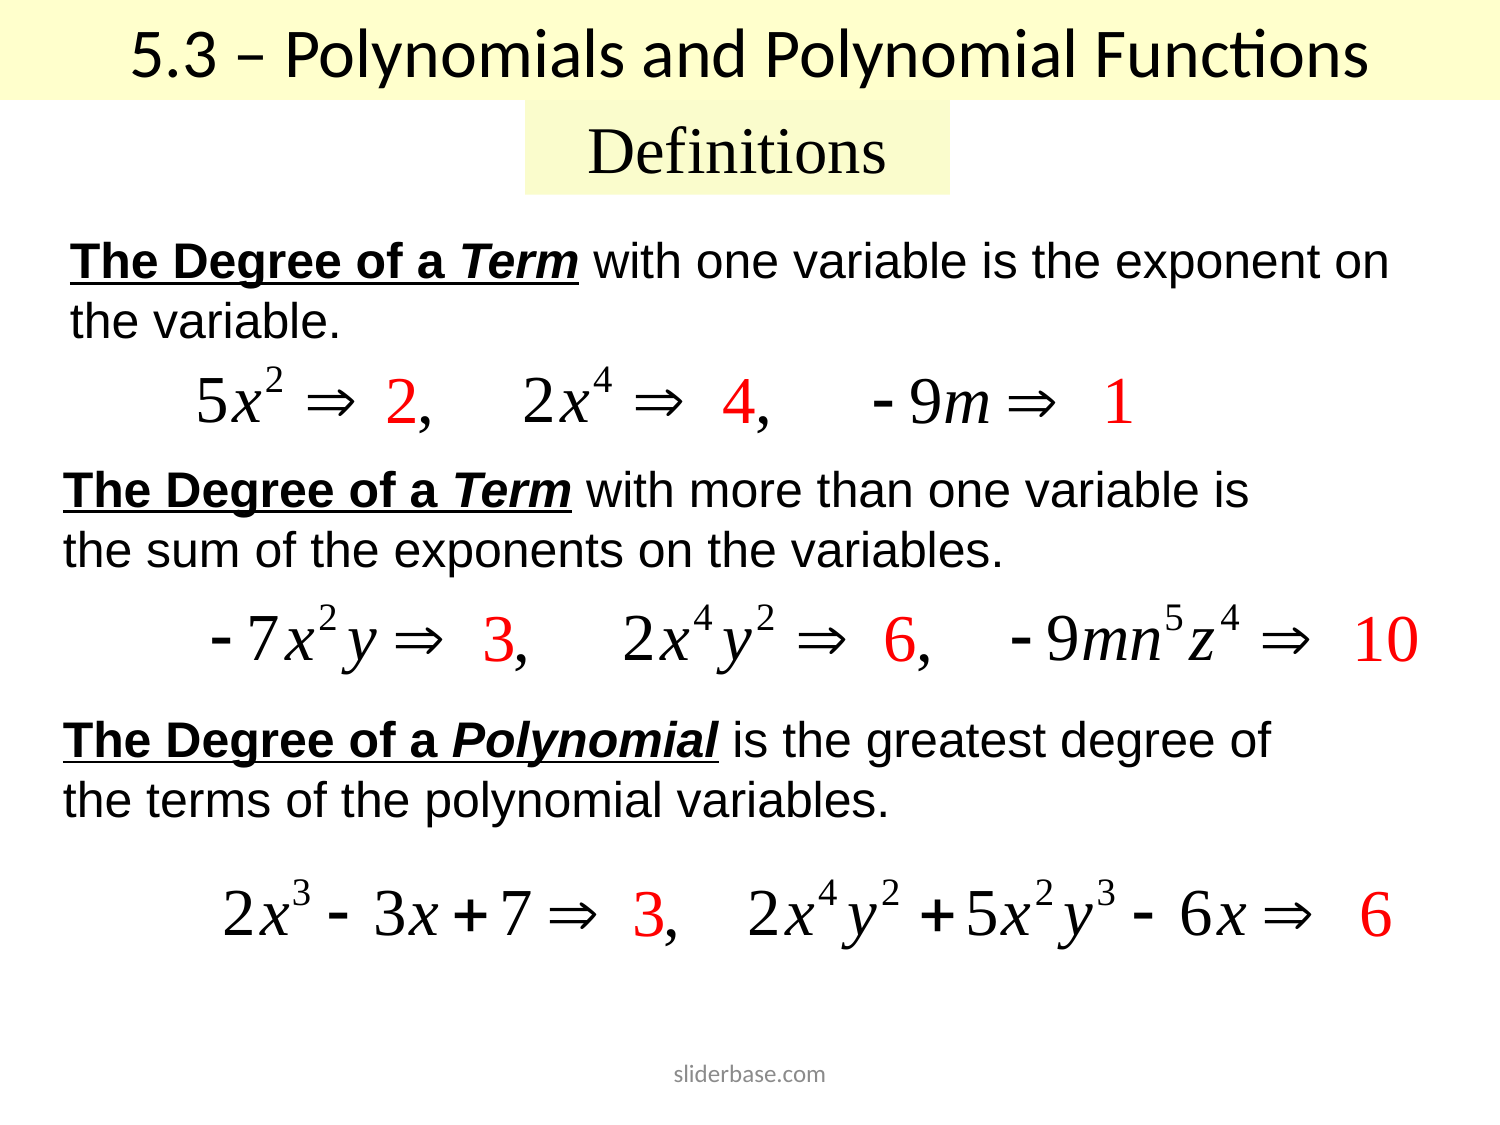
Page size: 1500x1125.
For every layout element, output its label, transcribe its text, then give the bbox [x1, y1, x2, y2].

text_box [1349, 599, 1429, 679]
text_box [374, 362, 448, 453]
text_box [737, 862, 1341, 964]
text_box 5.3 – Polynomials and Polynomial Functions [0, 0, 1500, 100]
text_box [212, 862, 626, 953]
text_box The Degree of a Term with one variable is the exponent on the variable. [55, 221, 1420, 357]
text_box The Degree of a Term with more than one variable is the sum of the exponents on the variables. [48, 449, 1286, 585]
text_box Definitions [525, 100, 950, 195]
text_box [474, 599, 543, 690]
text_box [862, 362, 1086, 441]
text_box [624, 874, 693, 965]
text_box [199, 587, 468, 689]
text_box The Degree of a Polynomial is the greatest degree of the terms of the polynomial variables. [48, 700, 1349, 836]
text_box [512, 349, 708, 440]
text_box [187, 349, 384, 451]
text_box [1099, 362, 1140, 436]
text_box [1349, 874, 1407, 954]
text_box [874, 599, 943, 690]
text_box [712, 362, 786, 453]
footer sliderbase.com [512, 1042, 988, 1103]
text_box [612, 587, 875, 689]
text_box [999, 587, 1336, 678]
